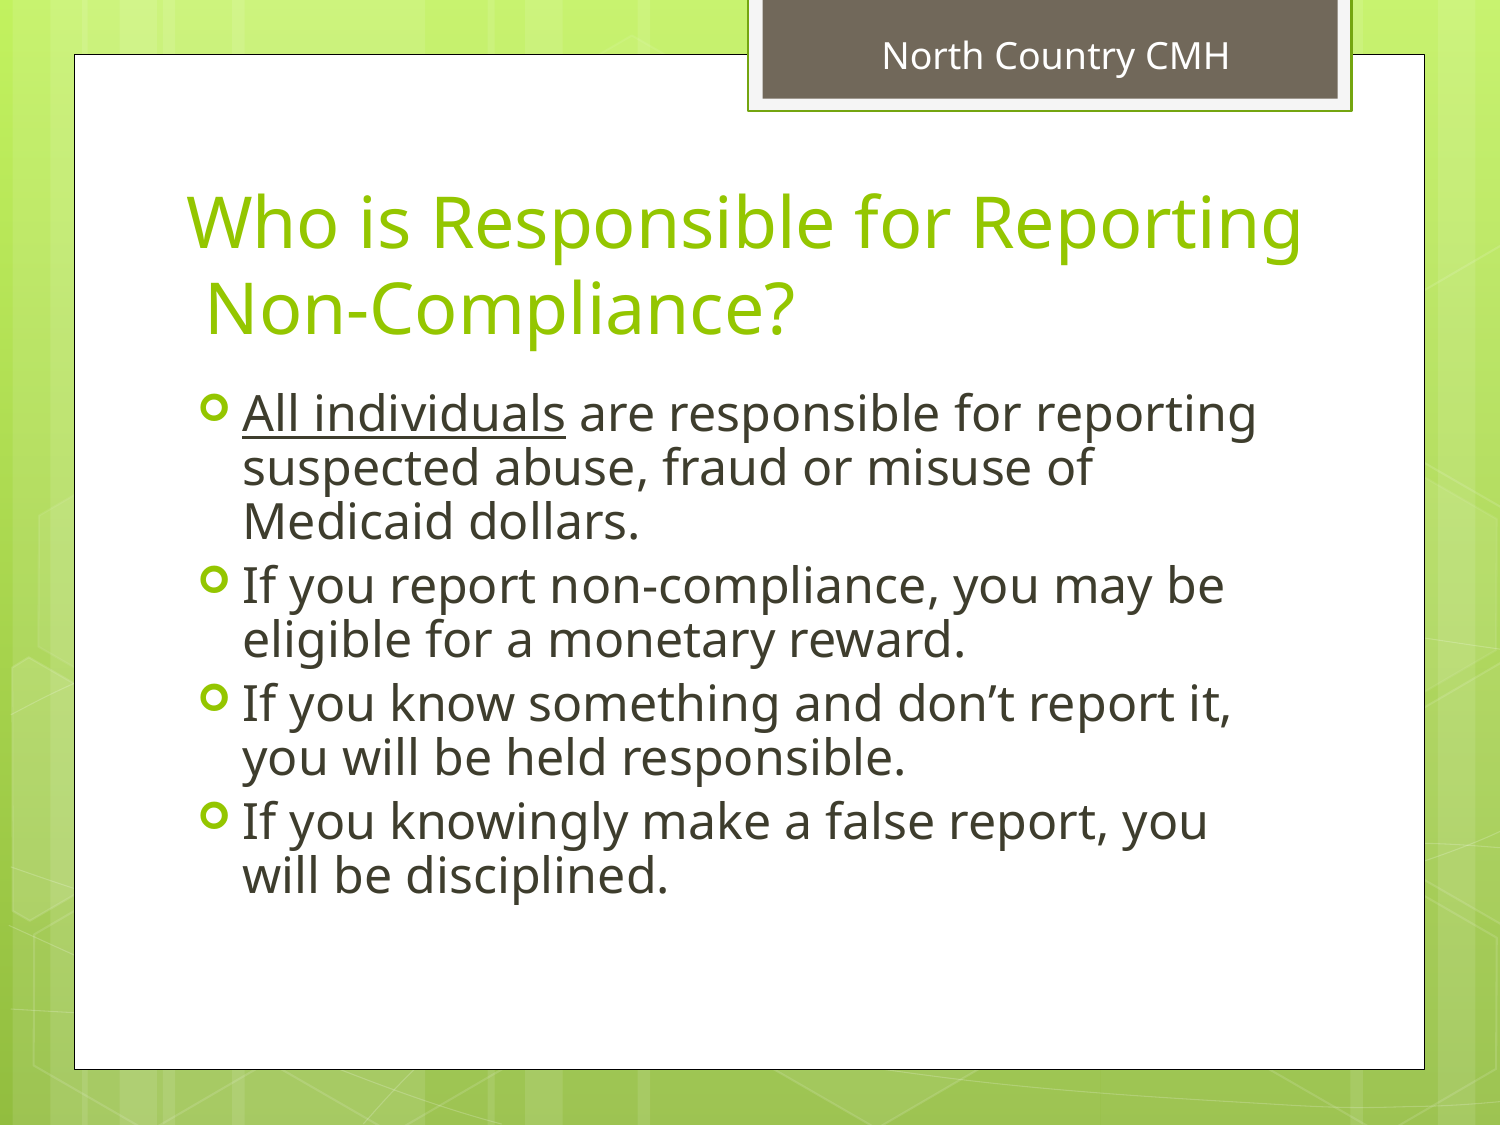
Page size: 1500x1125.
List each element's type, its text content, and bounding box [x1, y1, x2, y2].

list All individuals are responsible for reporting suspected abuse, fraud or misuse of Medicaid dollars. If you report non-compliance, you may be eligible for a monetary reward. If you know something and don’t report it, you will be held responsible. If you knowingly make a false report, you will be disciplined. [171, 381, 1283, 957]
title Who is Responsible for Reporting Non-Compliance? [171, 168, 1324, 357]
